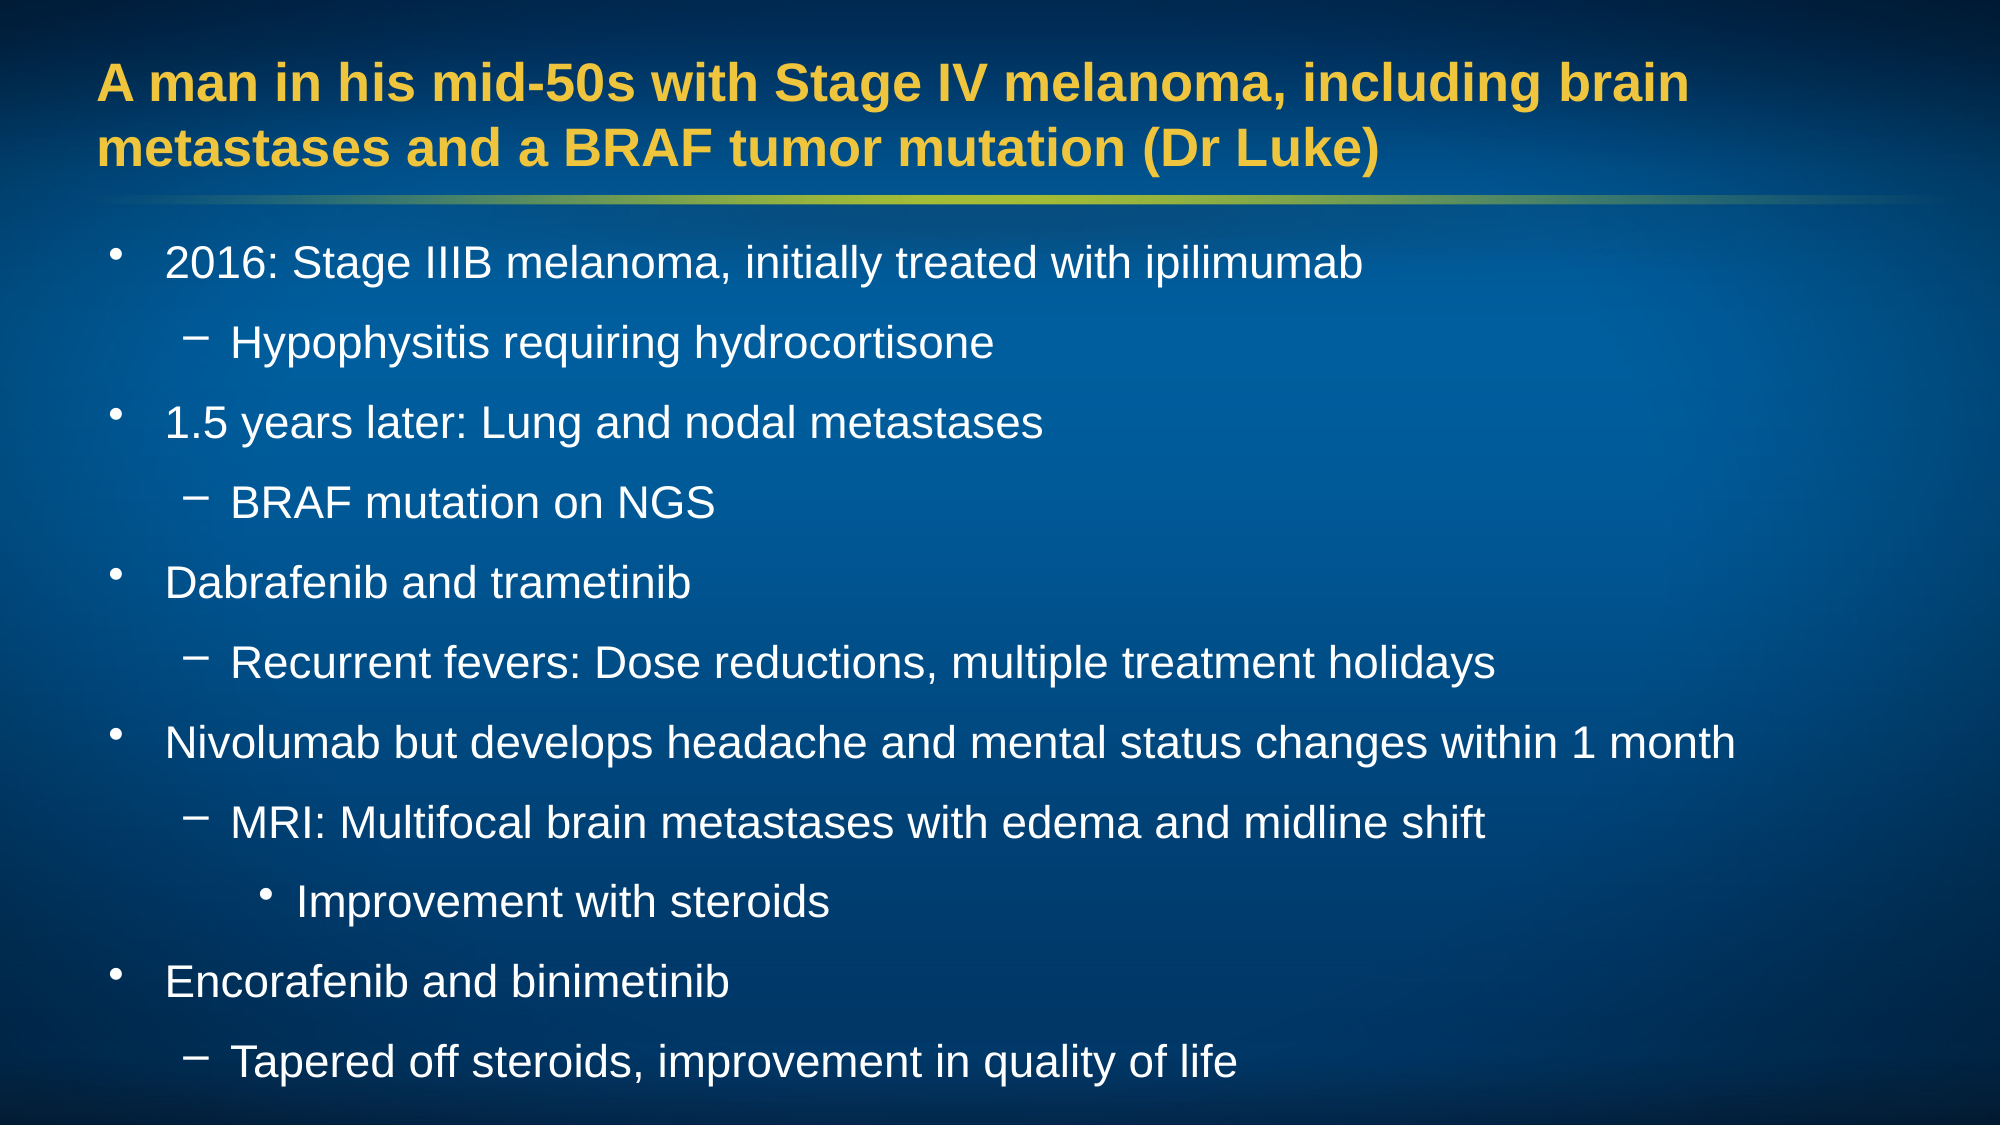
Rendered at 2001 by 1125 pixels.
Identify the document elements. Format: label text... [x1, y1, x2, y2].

text_box 2016: Stage IIIB melanoma, initially treated with ipilimumab Hypophysitis requiring hydrocortisone 1.5 years later: Lung and nodal metastases BRAF mutation on NGS Dabrafenib and trametinib Recurrent fevers: Dose reductions, multiple treatment holidays Nivolumab but develops headache and mental status changes within 1 month MRI: Multifocal brain metastases with edema and midline shift Improvement with steroids Encorafenib and binimetinib Tapered off steroids, improvement in quality of life [93, 224, 1875, 1100]
title A man in his mid-50s with Stage IV melanoma, including brain metastases and a BRAF tumor mutation (Dr Luke) [81, 18, 1863, 207]
picture [0, 0, 2000, 1125]
